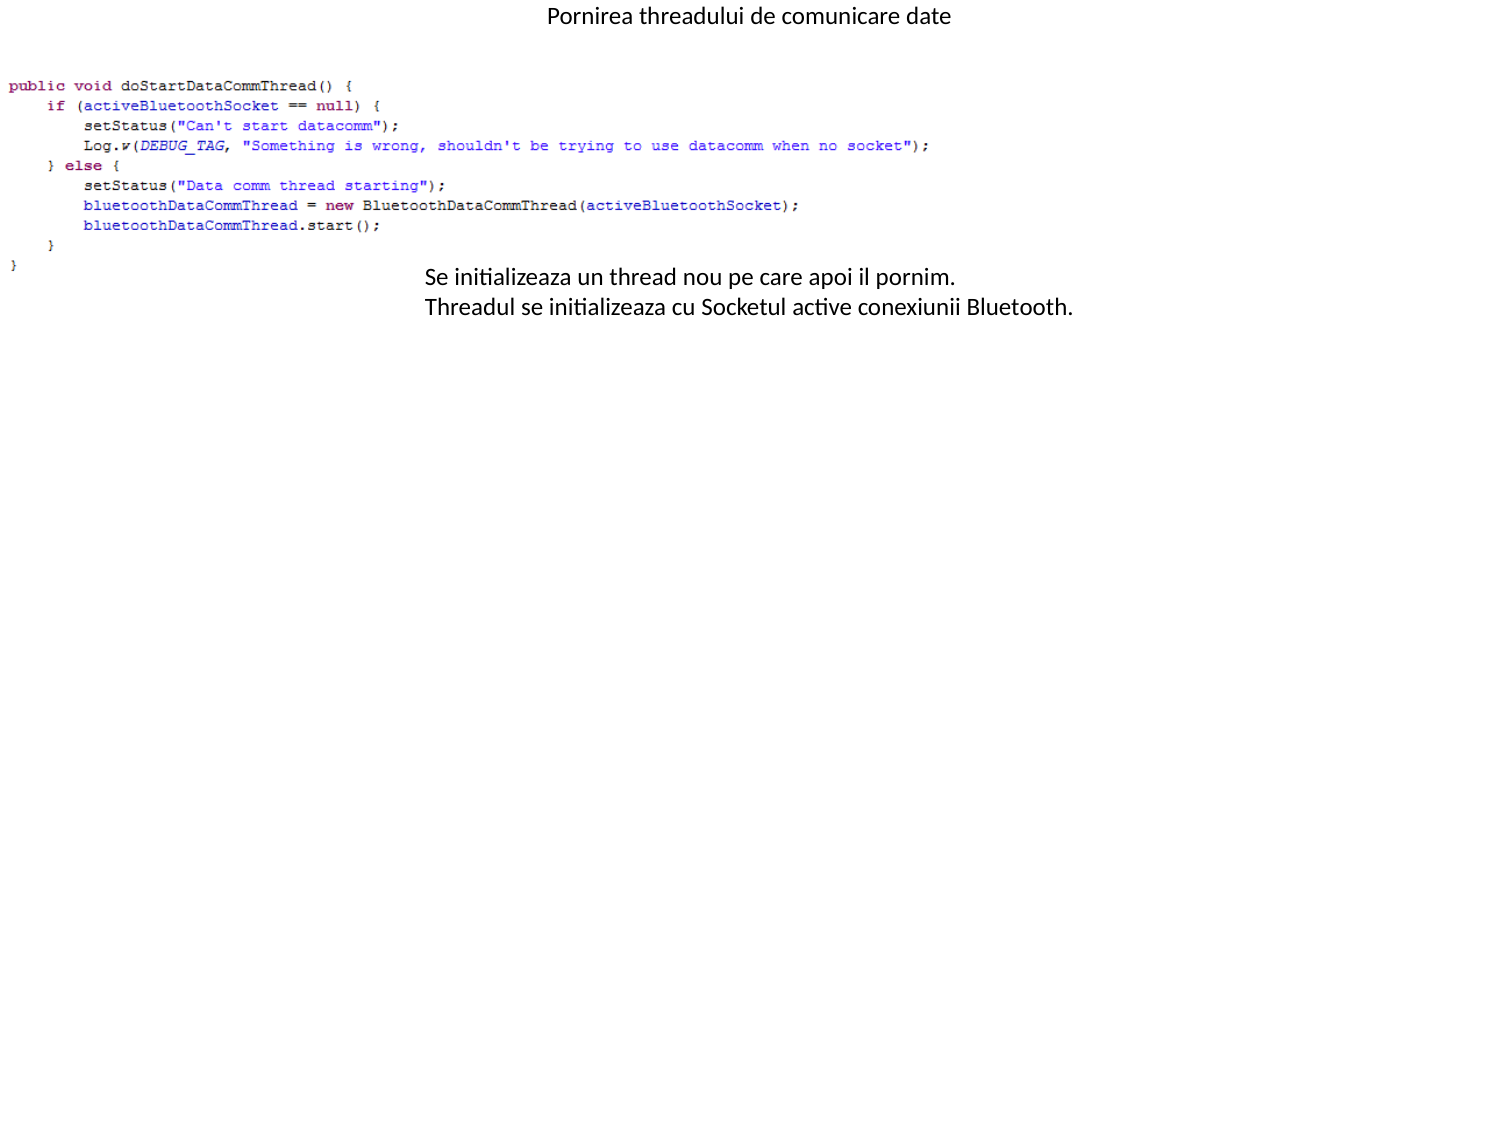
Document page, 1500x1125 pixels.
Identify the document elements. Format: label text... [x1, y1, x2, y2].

text_box Se initializeaza un thread nou pe care apoi il pornim. Threadul se initializeaza cu Socketul active conexiunii Bluetooth. [409, 253, 1091, 329]
picture [0, 74, 941, 291]
text_box Pornirea threadului de comunicare date [532, 0, 968, 83]
